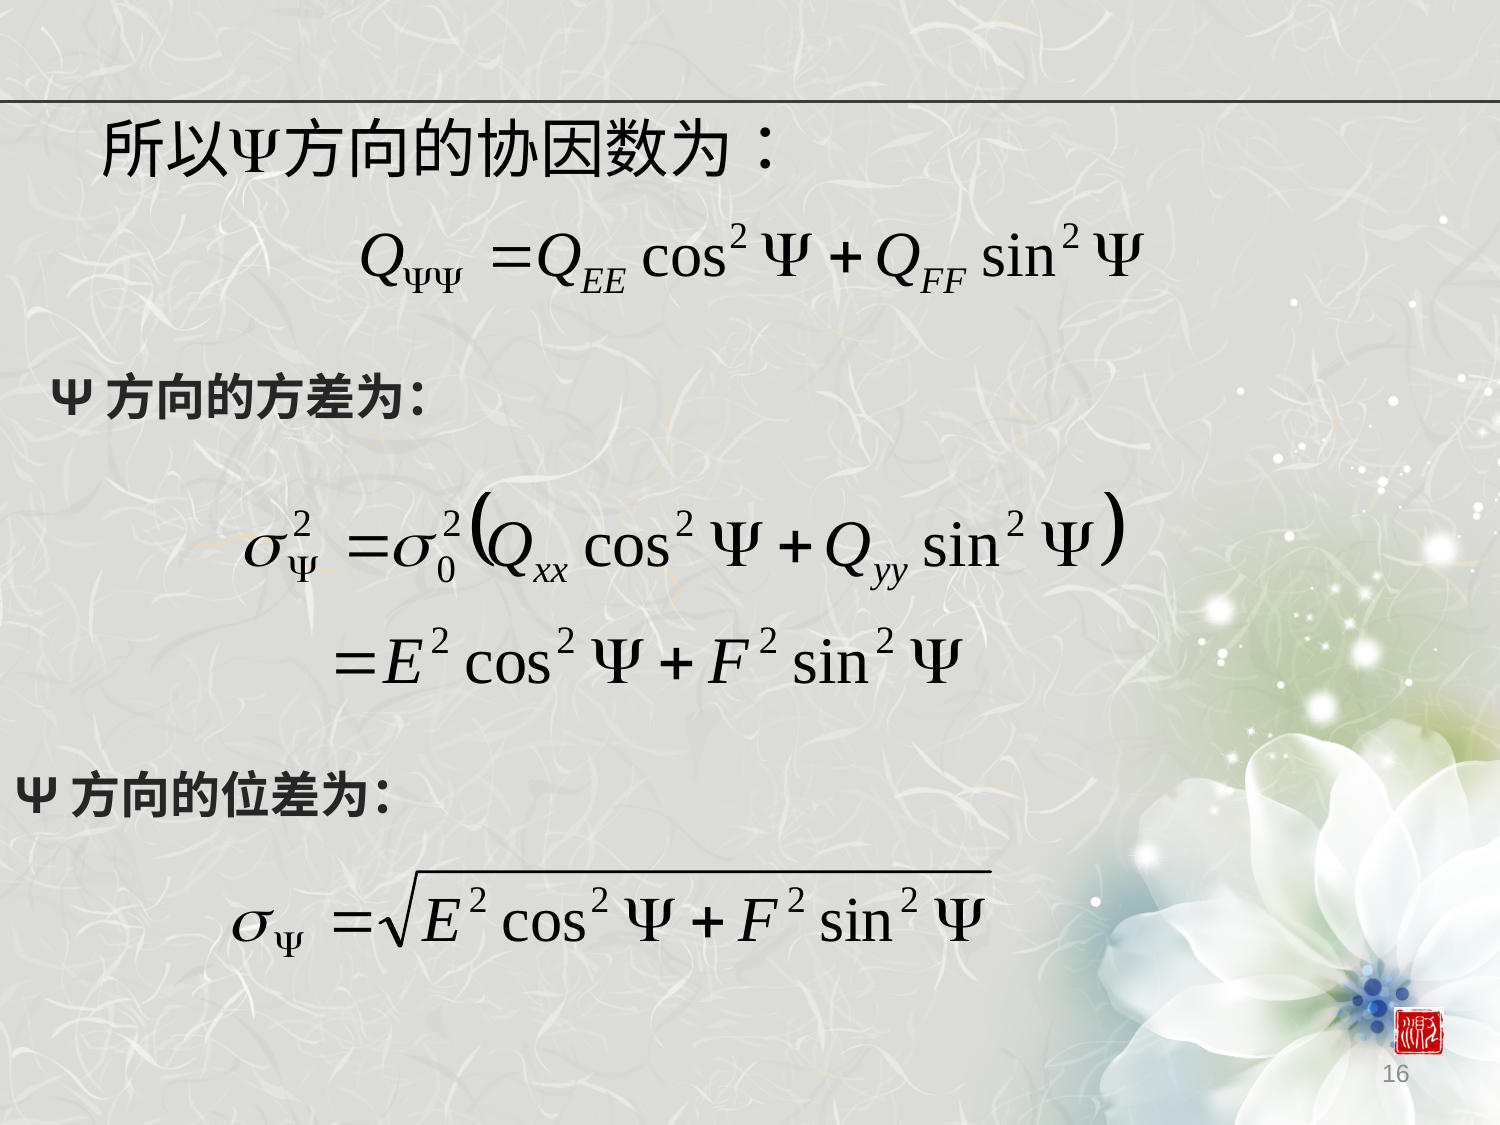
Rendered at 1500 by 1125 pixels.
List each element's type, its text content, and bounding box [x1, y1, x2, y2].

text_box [222, 855, 1006, 969]
slide_number 16 [1074, 1042, 1425, 1103]
picture [0, 0, 1500, 100]
text_box Ψ方向的方差为： [35, 339, 750, 433]
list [93, 103, 1161, 308]
picture [0, 103, 1500, 1125]
text_box Ψ方向的位差为： [0, 738, 539, 831]
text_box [234, 491, 1126, 714]
